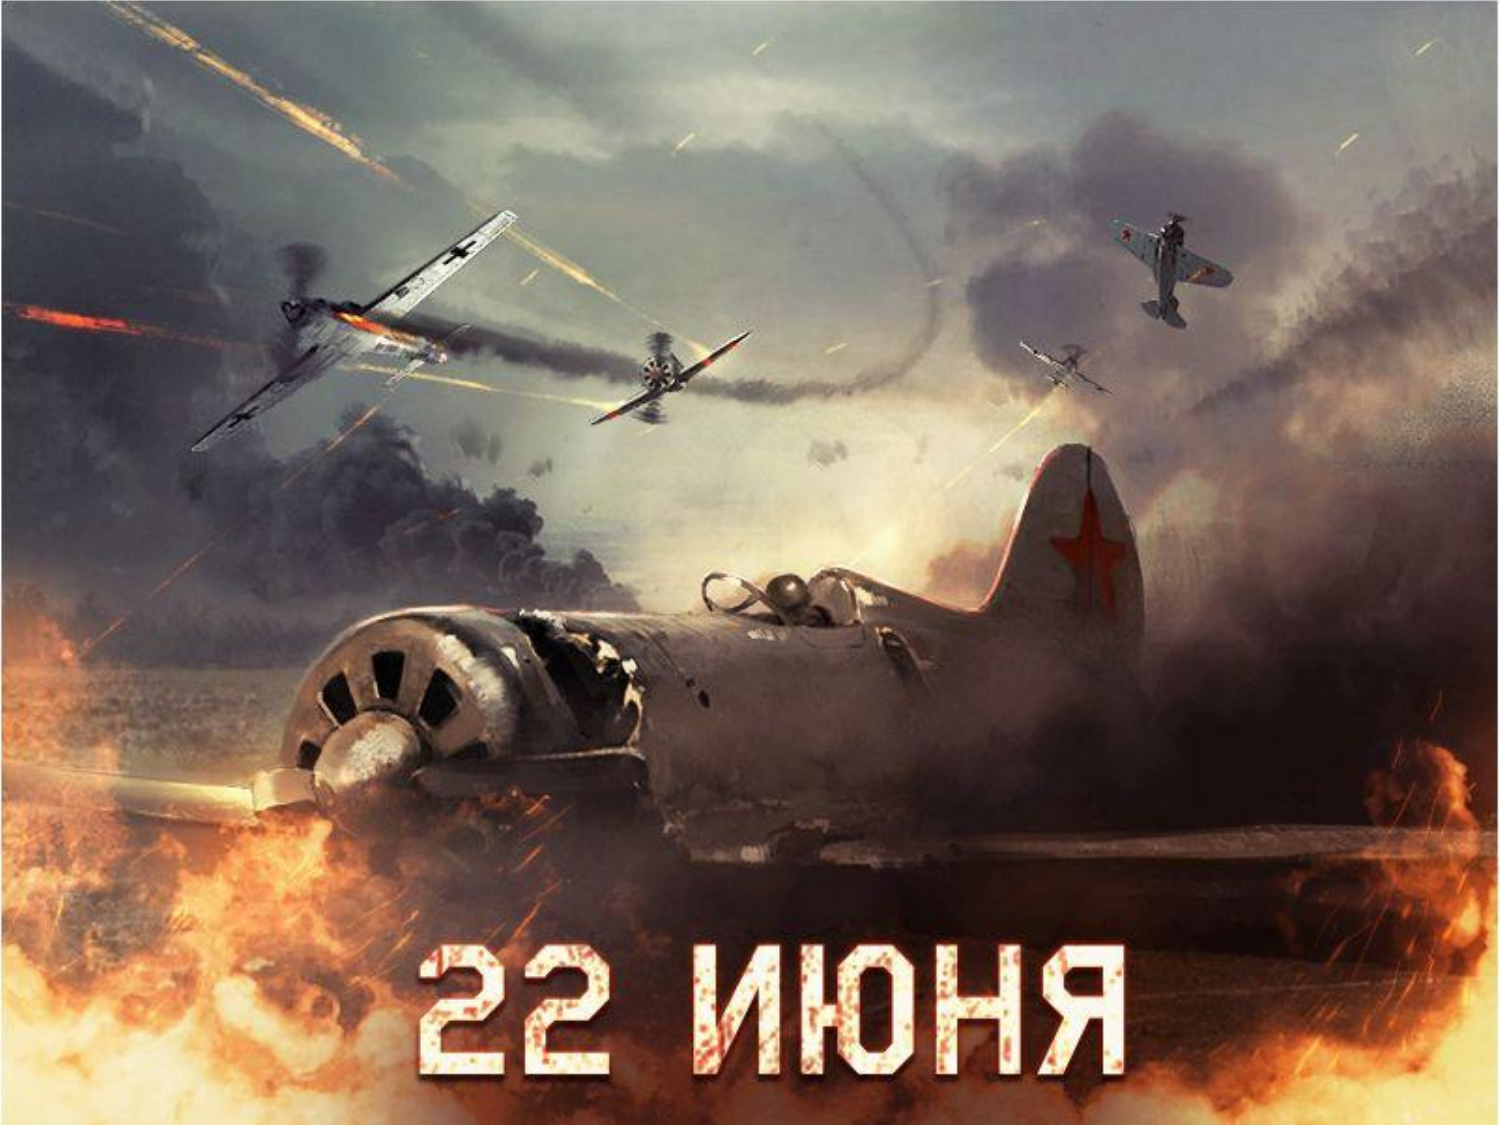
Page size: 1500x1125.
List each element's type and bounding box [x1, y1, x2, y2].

list [0, 0, 1500, 1125]
